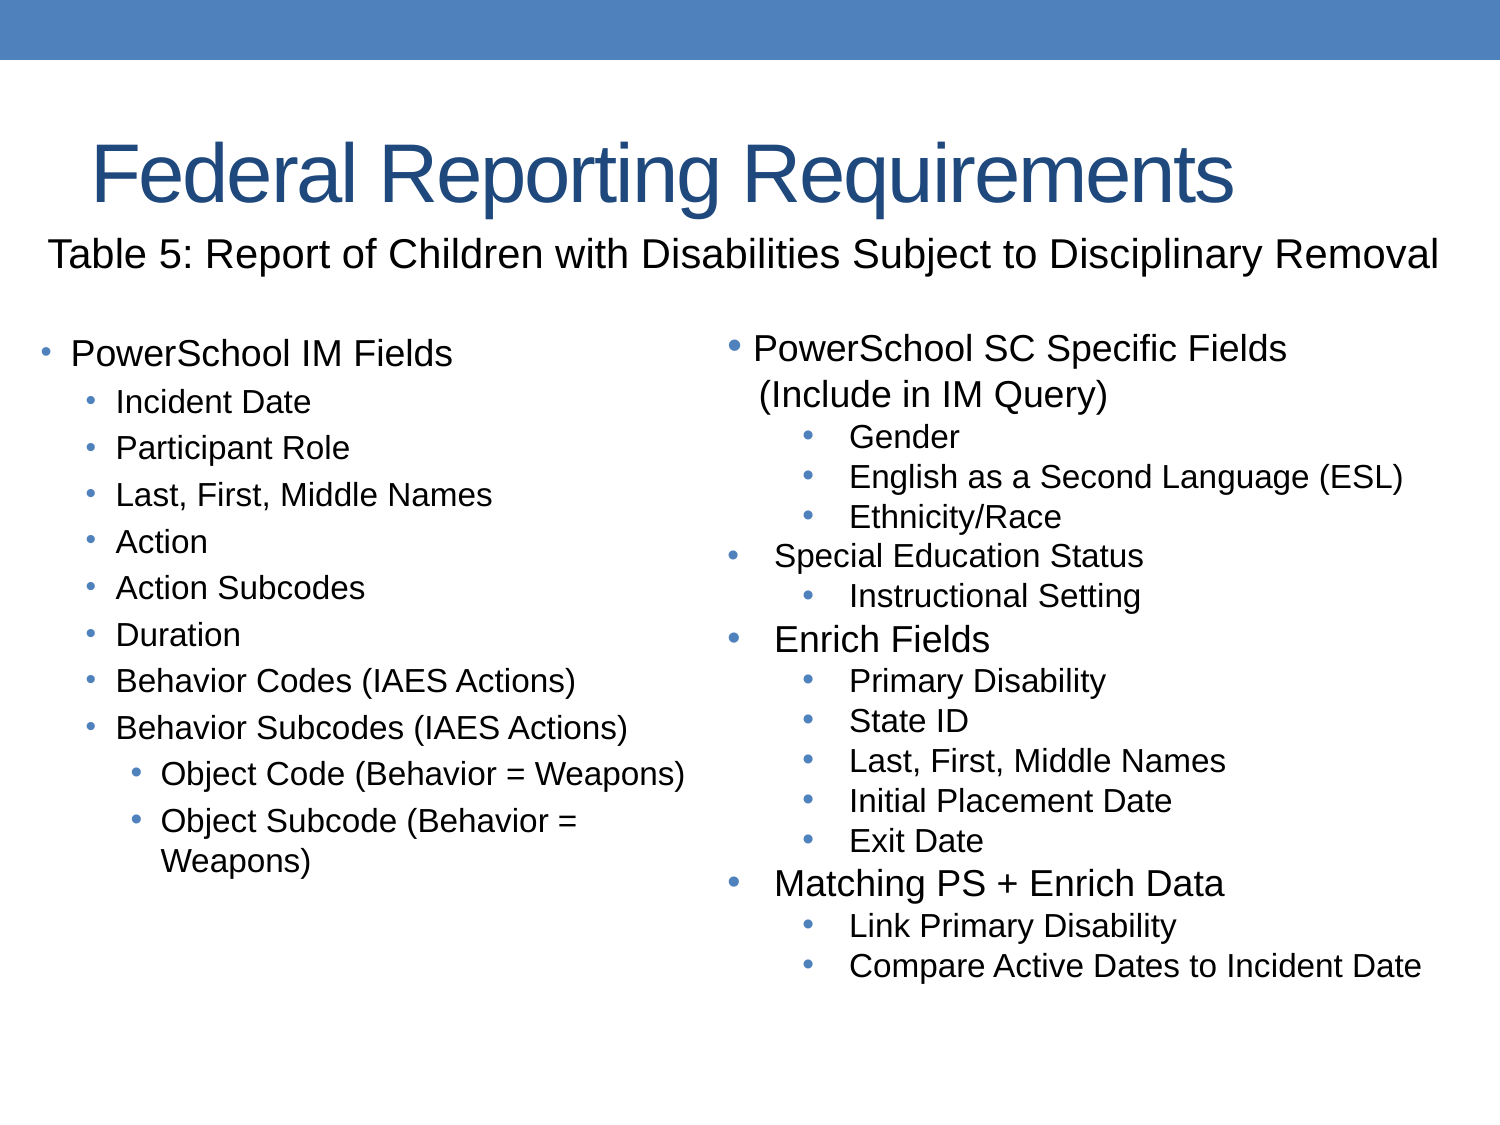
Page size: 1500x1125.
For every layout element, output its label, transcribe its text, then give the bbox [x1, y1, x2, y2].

title Federal Reporting Requirements [75, 87, 1425, 219]
text_box Table 5: Report of Children with Disabilities Subject to Disciplinary Removal [24, 219, 1463, 285]
text_box PowerSchool SC Specific Fields (Include in IM Query) Gender English as a Second Language (ESL) Ethnicity/Race Special Education Status Instructional Setting Enrich Fields Primary Disability State ID Last, First, Middle Names Initial Placement Date Exit Date Matching PS + Enrich Data Link Primary Disability Compare Active Dates to Incident Date [712, 312, 1450, 992]
list PowerSchool IM Fields Incident Date Participant Role Last, First, Middle Names Action Action Subcodes Duration Behavior Codes (IAES Actions) Behavior Subcodes (IAES Actions) Object Code (Behavior = Weapons) Object Subcode (Behavior = Weapons) [25, 288, 722, 1045]
